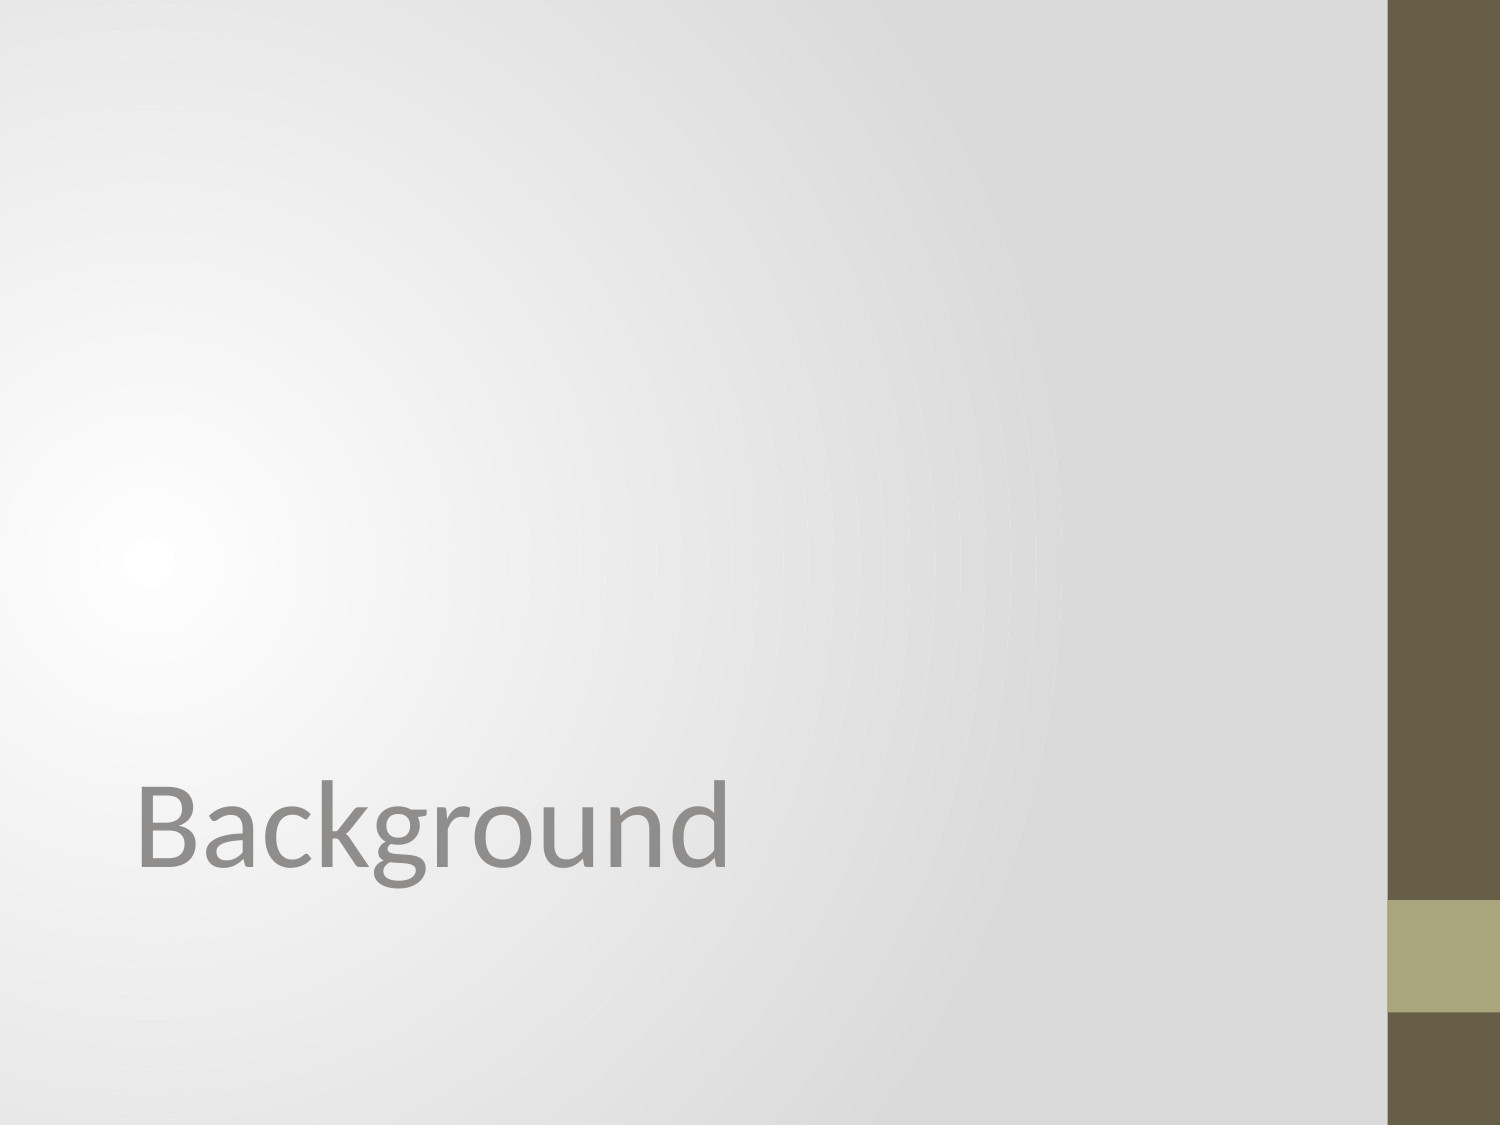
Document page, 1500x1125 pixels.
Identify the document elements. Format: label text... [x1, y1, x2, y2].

list Background [118, 632, 1125, 900]
